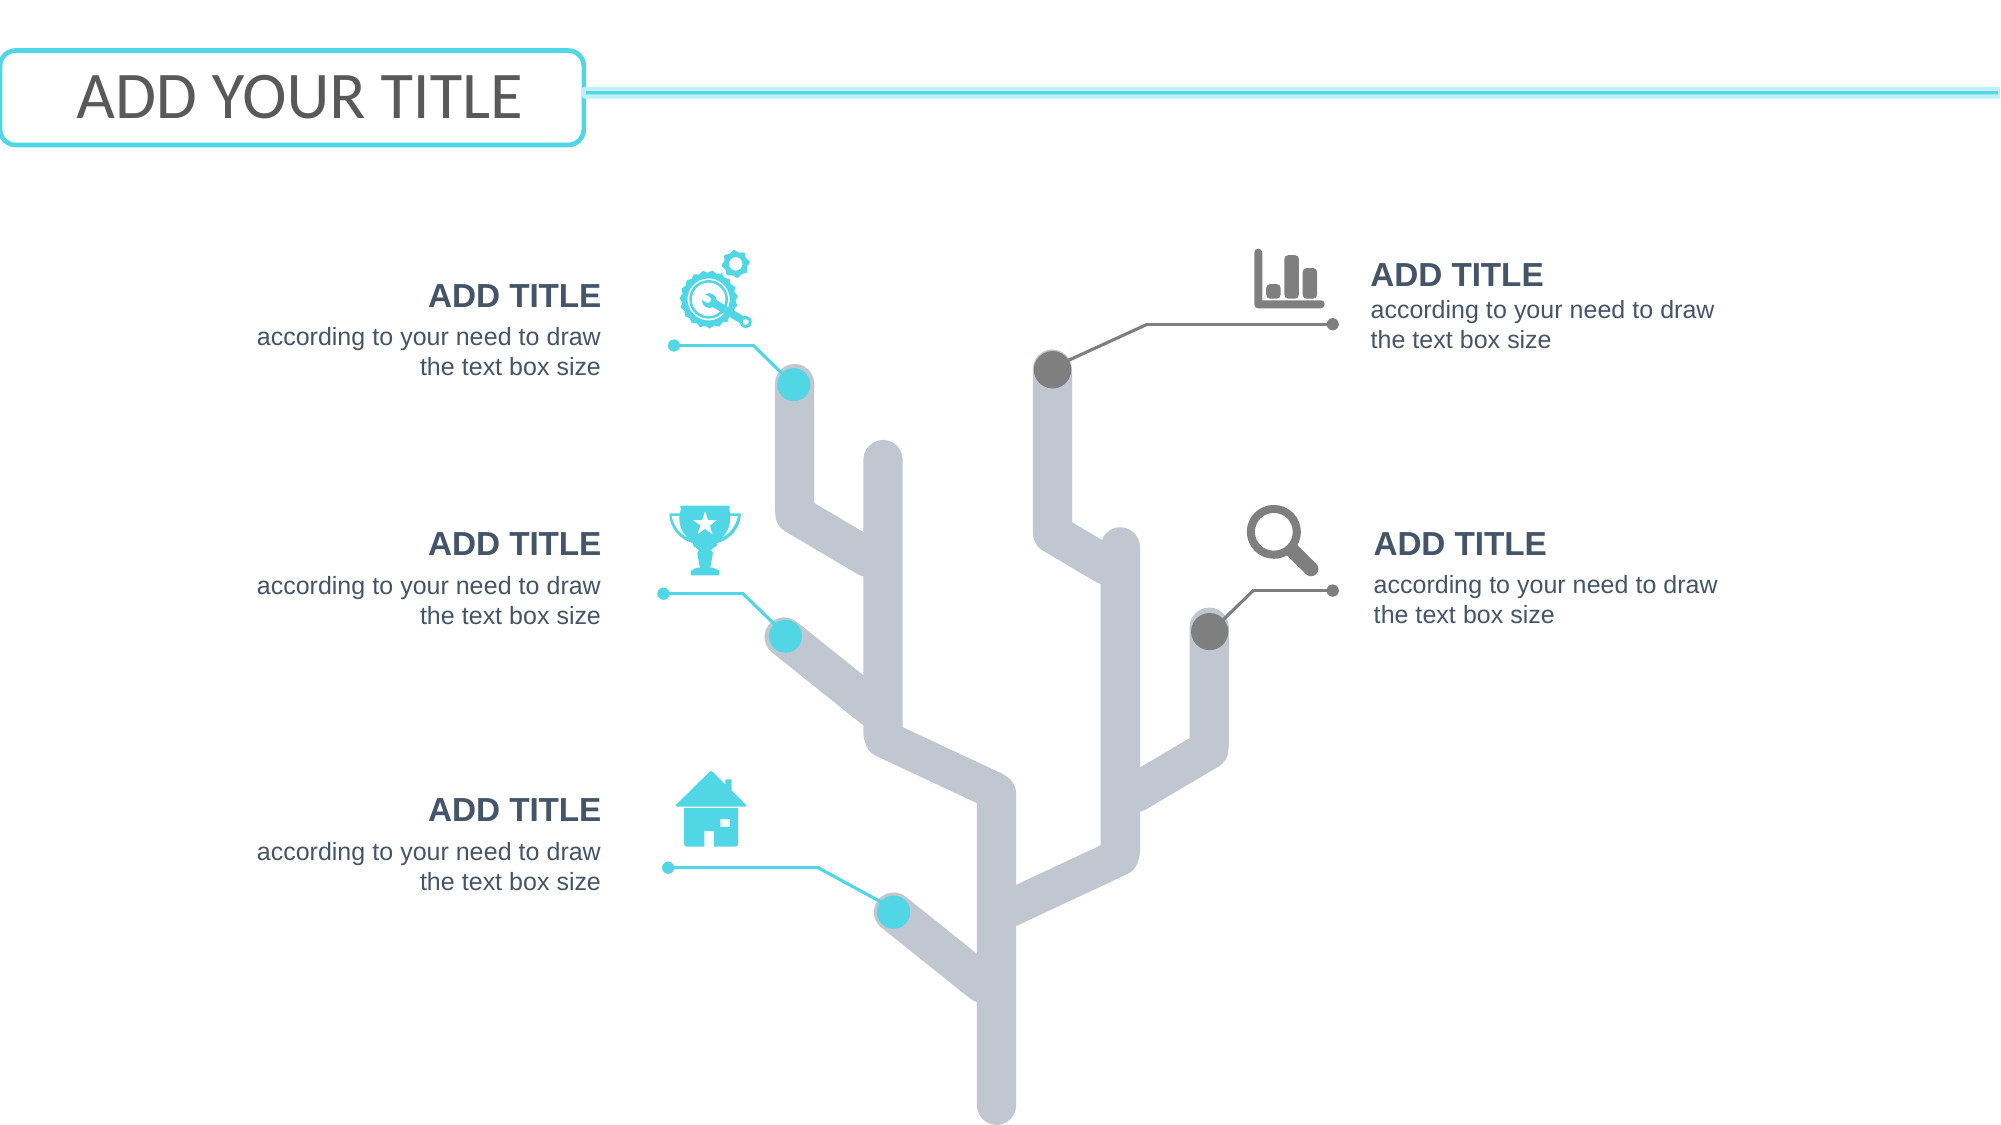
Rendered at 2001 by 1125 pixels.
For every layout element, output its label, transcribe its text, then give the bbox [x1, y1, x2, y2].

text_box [1051, 323, 1334, 369]
text_box ADD TITLE [281, 522, 602, 563]
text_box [667, 867, 896, 911]
text_box according to your need to draw the text box size [218, 320, 602, 381]
text_box [1255, 249, 1324, 308]
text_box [751, 349, 1235, 1125]
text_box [663, 593, 785, 635]
text_box [0, 50, 584, 146]
text_box [684, 808, 739, 847]
text_box [721, 249, 750, 279]
text_box ADD TITLE [281, 788, 602, 829]
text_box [1211, 590, 1333, 631]
text_box [679, 270, 752, 329]
text_box according to your need to draw the text box size [1373, 568, 1757, 629]
text_box ADD YOUR TITLE [61, 45, 538, 140]
text_box [1247, 505, 1318, 576]
text_box ADD TITLE [1373, 522, 1695, 563]
text_box according to your need to draw the text box size [1370, 293, 1754, 354]
text_box [669, 505, 741, 576]
text_box according to your need to draw the text box size [218, 835, 602, 896]
text_box according to your need to draw the text box size [218, 569, 602, 630]
text_box [583, 88, 2000, 97]
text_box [673, 345, 795, 387]
text_box ADD TITLE [281, 274, 602, 315]
text_box ADD TITLE [1370, 252, 1691, 293]
text_box [675, 770, 746, 807]
